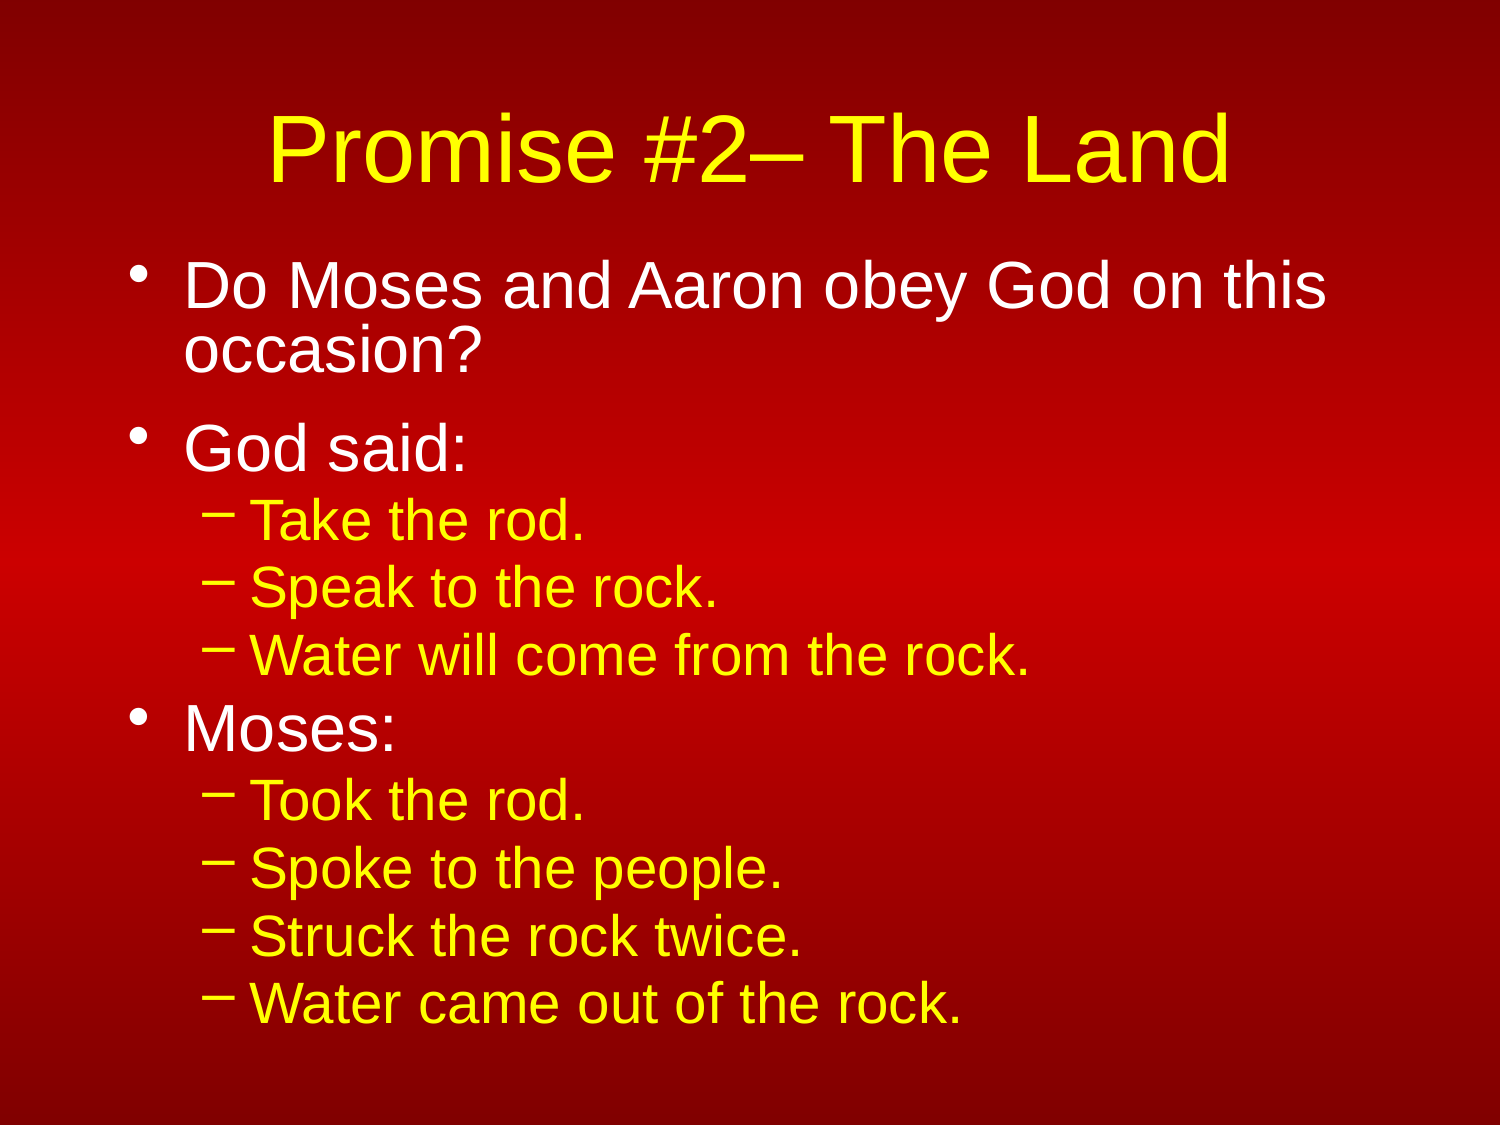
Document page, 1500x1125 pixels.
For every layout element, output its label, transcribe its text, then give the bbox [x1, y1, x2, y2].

title Promise #2– The Land [37, 50, 1463, 238]
text_box God said: Take the rod. Speak to the rock. Water will come from the rock. Moses: Took the rod. Spoke to the people. Struck the rock twice. Water came out of the rock. [112, 412, 1463, 1063]
list Do Moses and Aaron obey God on this occasion? [112, 249, 1438, 412]
